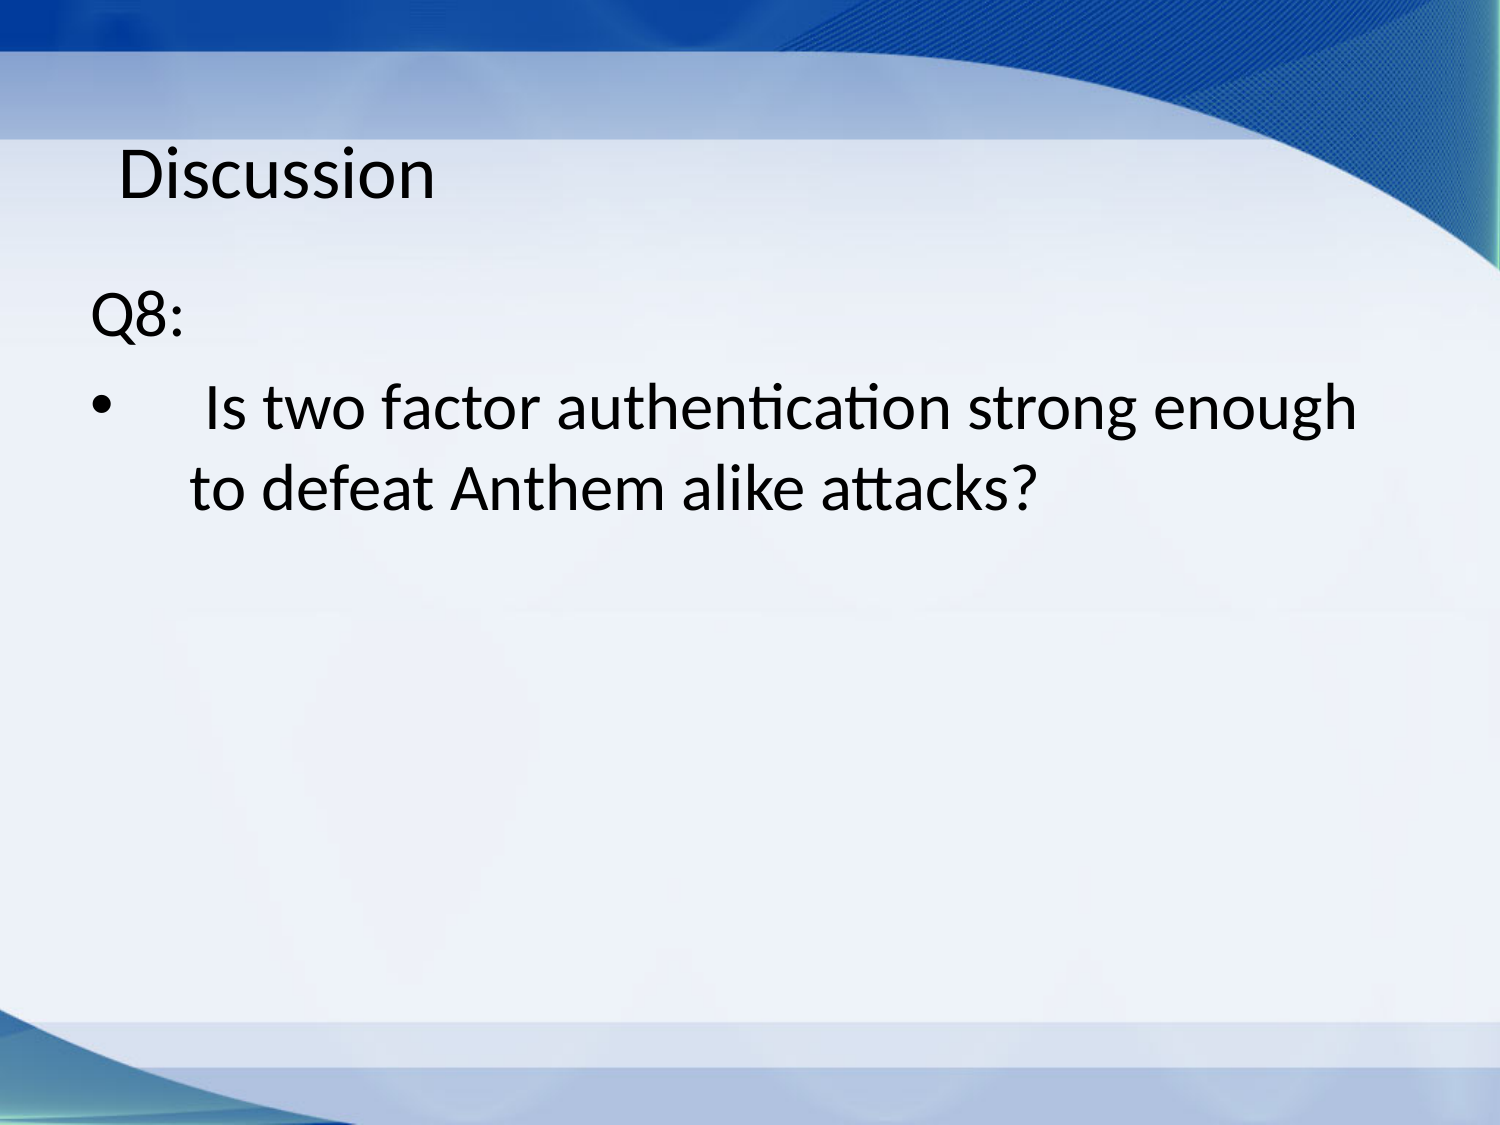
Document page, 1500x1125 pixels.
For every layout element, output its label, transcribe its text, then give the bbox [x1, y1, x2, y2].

list Q8: Is two factor authentication strong enough to defeat Anthem alike attacks? [75, 262, 1425, 1063]
title Discussion [103, 59, 1397, 262]
picture [0, 0, 1500, 1125]
